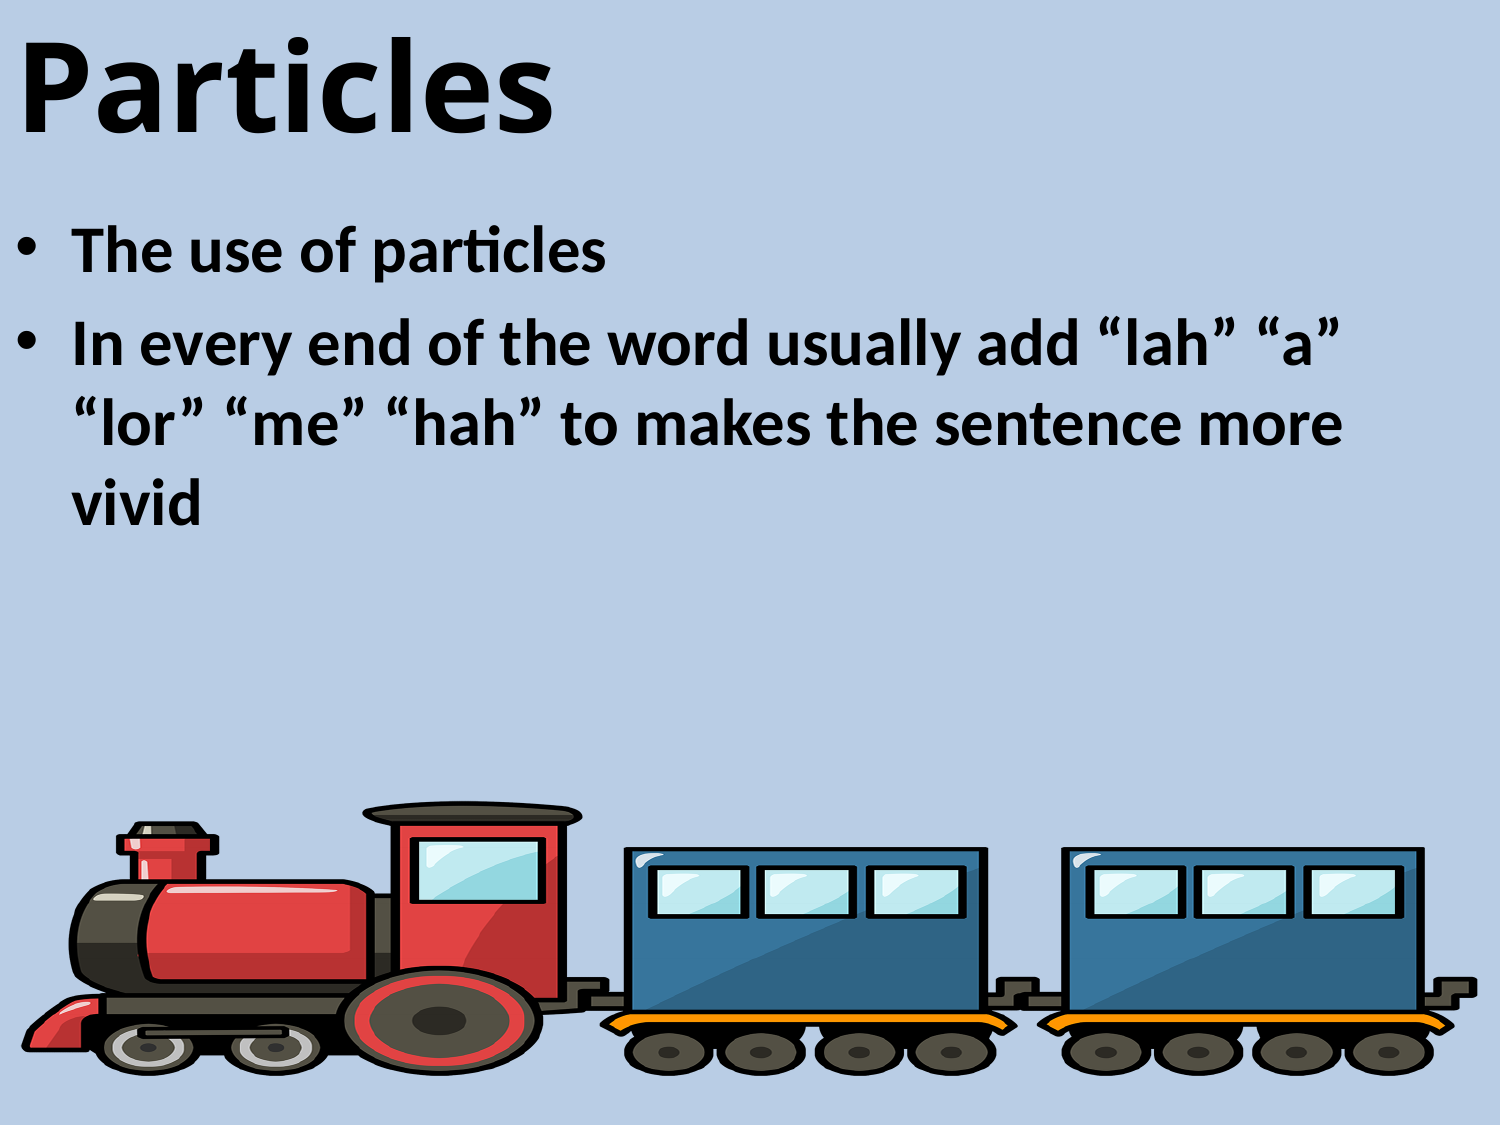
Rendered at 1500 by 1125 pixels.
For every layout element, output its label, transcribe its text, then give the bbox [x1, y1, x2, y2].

picture [0, 737, 1500, 1125]
list Particles The use of particles In every end of the word usually add “lah” “a” “lor” “me” “hah” to makes the sentence more vivid [0, 0, 1500, 736]
